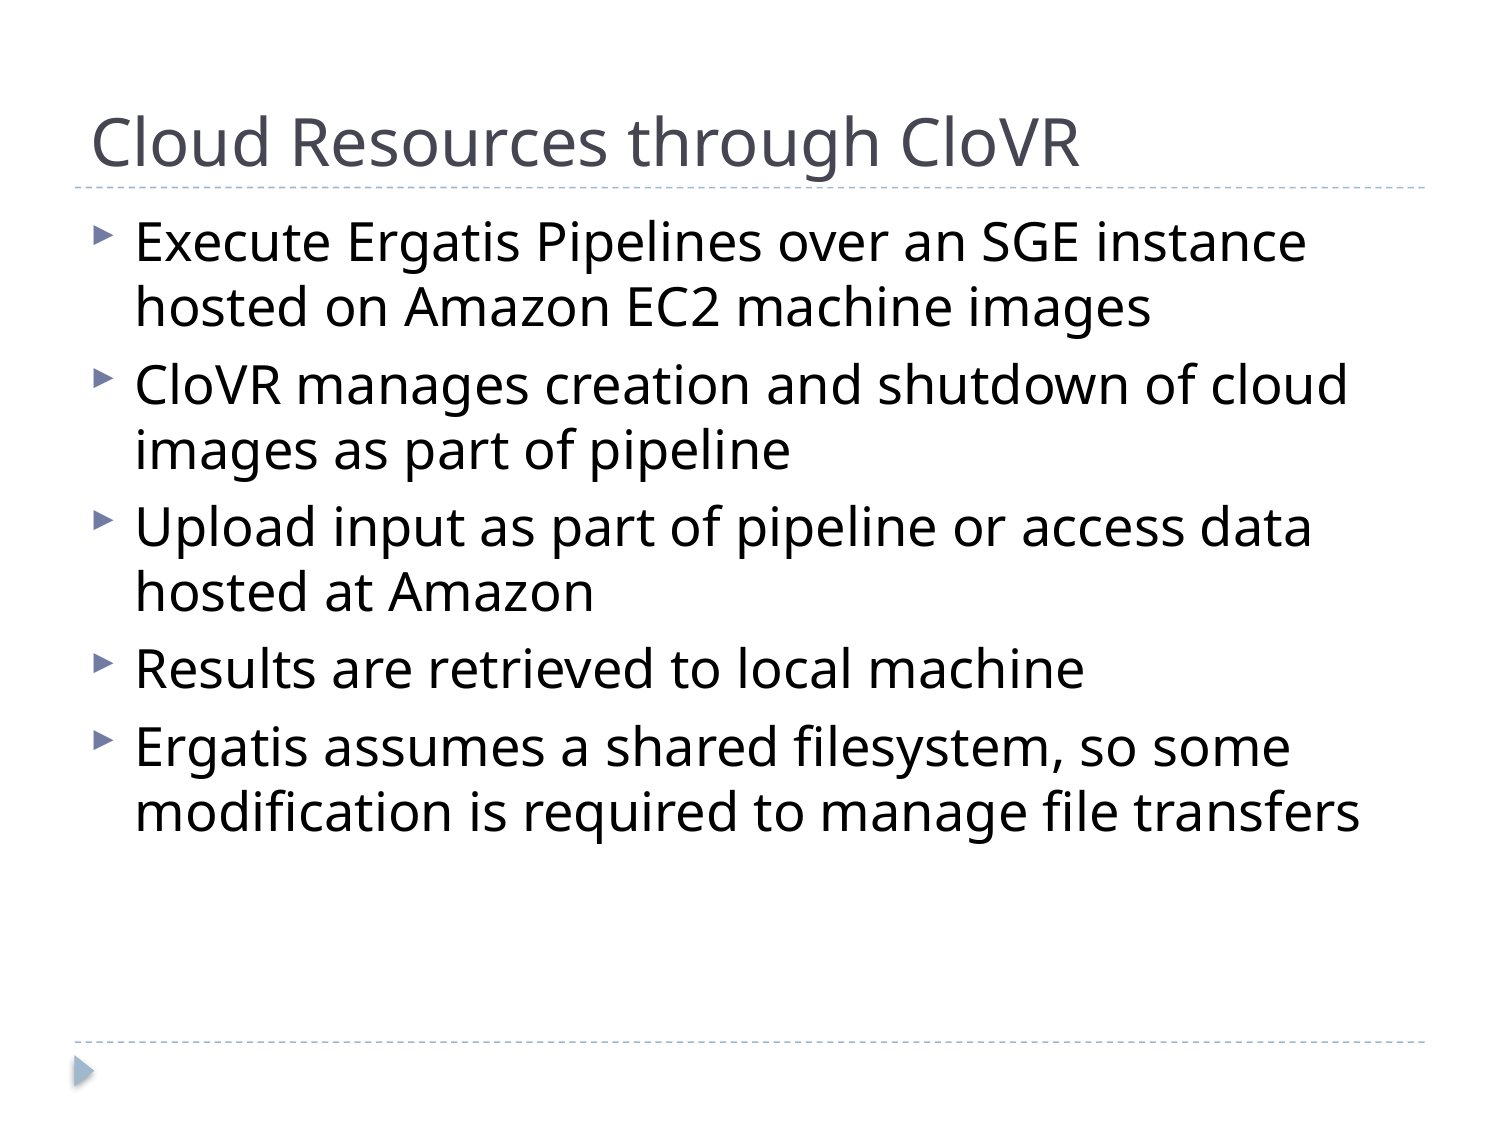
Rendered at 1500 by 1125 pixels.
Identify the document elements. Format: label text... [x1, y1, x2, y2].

title Cloud Resources through CloVR [74, 24, 1426, 188]
list Execute Ergatis Pipelines over an SGE instance hosted on Amazon EC2 machine images CloVR manages creation and shutdown of cloud images as part of pipeline Upload input as part of pipeline or access data hosted at Amazon Results are retrieved to local machine Ergatis assumes a shared filesystem, so some modification is required to manage file transfers [74, 199, 1426, 1011]
